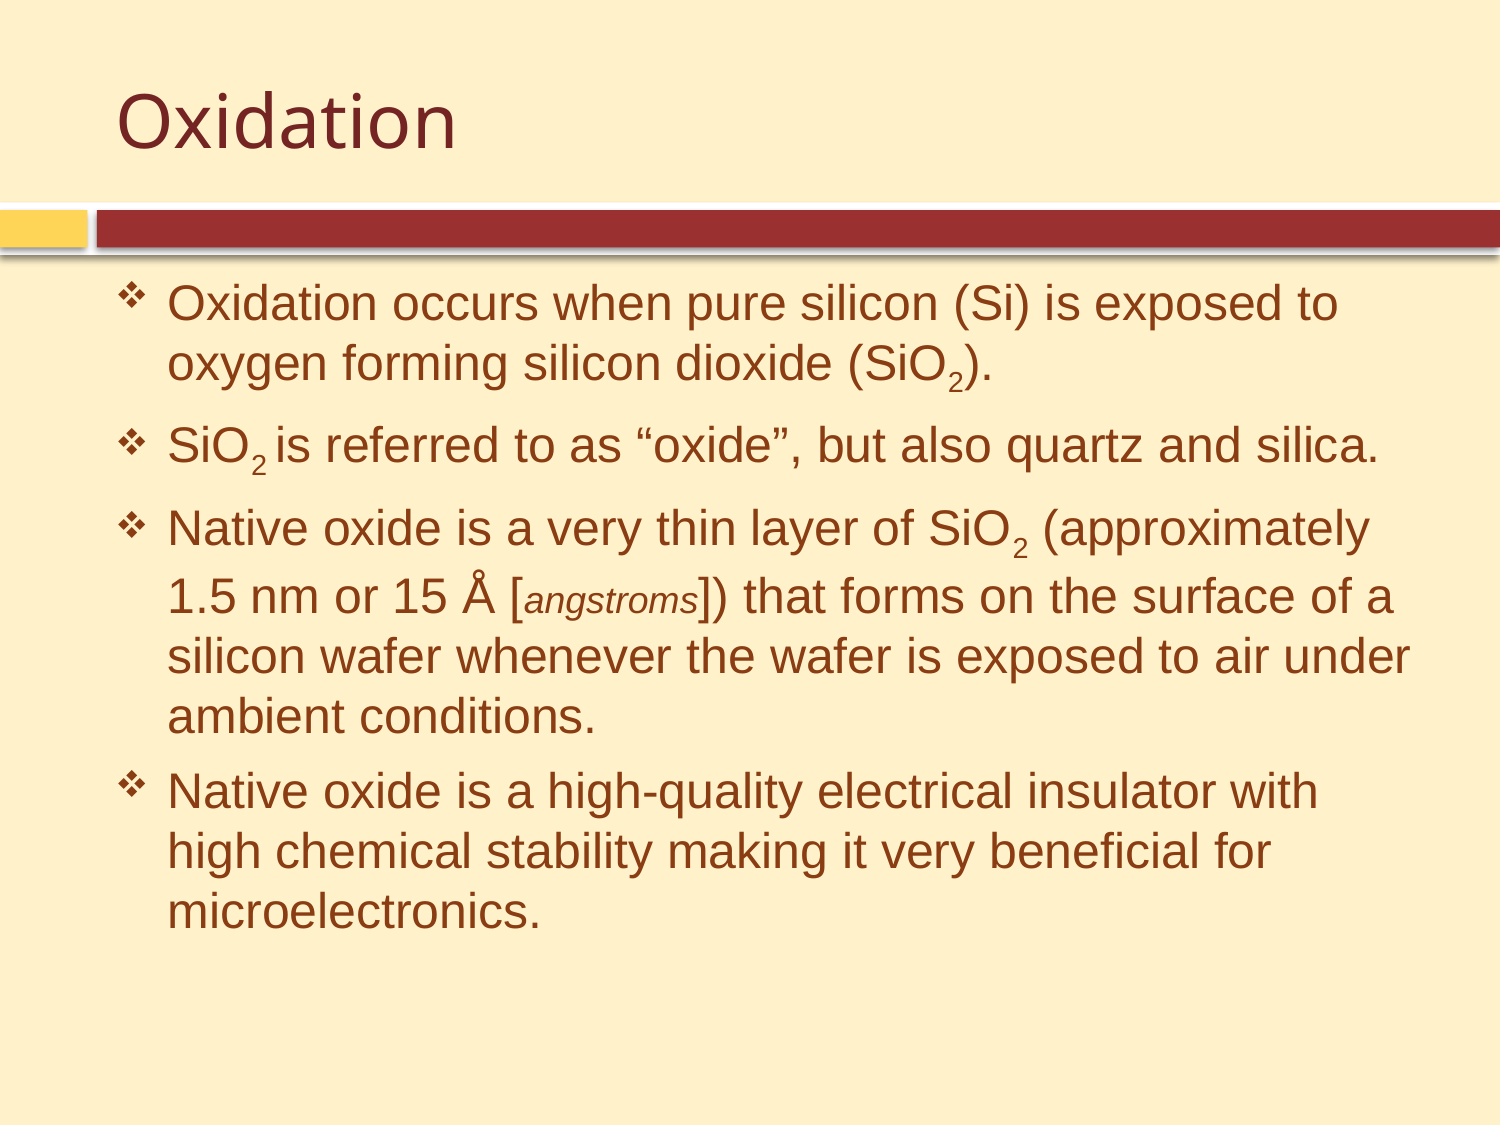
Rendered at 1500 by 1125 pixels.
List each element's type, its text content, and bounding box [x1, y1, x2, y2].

list Oxidation occurs when pure silicon (Si) is exposed to oxygen forming silicon dioxide (SiO2). SiO2 is referred to as “oxide”, but also quartz and silica. Native oxide is a very thin layer of SiO2 (approximately 1.5 nm or 15 Å [angstroms]) that forms on the surface of a silicon wafer whenever the wafer is exposed to air under ambient conditions. Native oxide is a high-quality electrical insulator with high chemical stability making it very beneficial for microelectronics. [100, 262, 1438, 1000]
title Oxidation [100, 37, 1438, 200]
